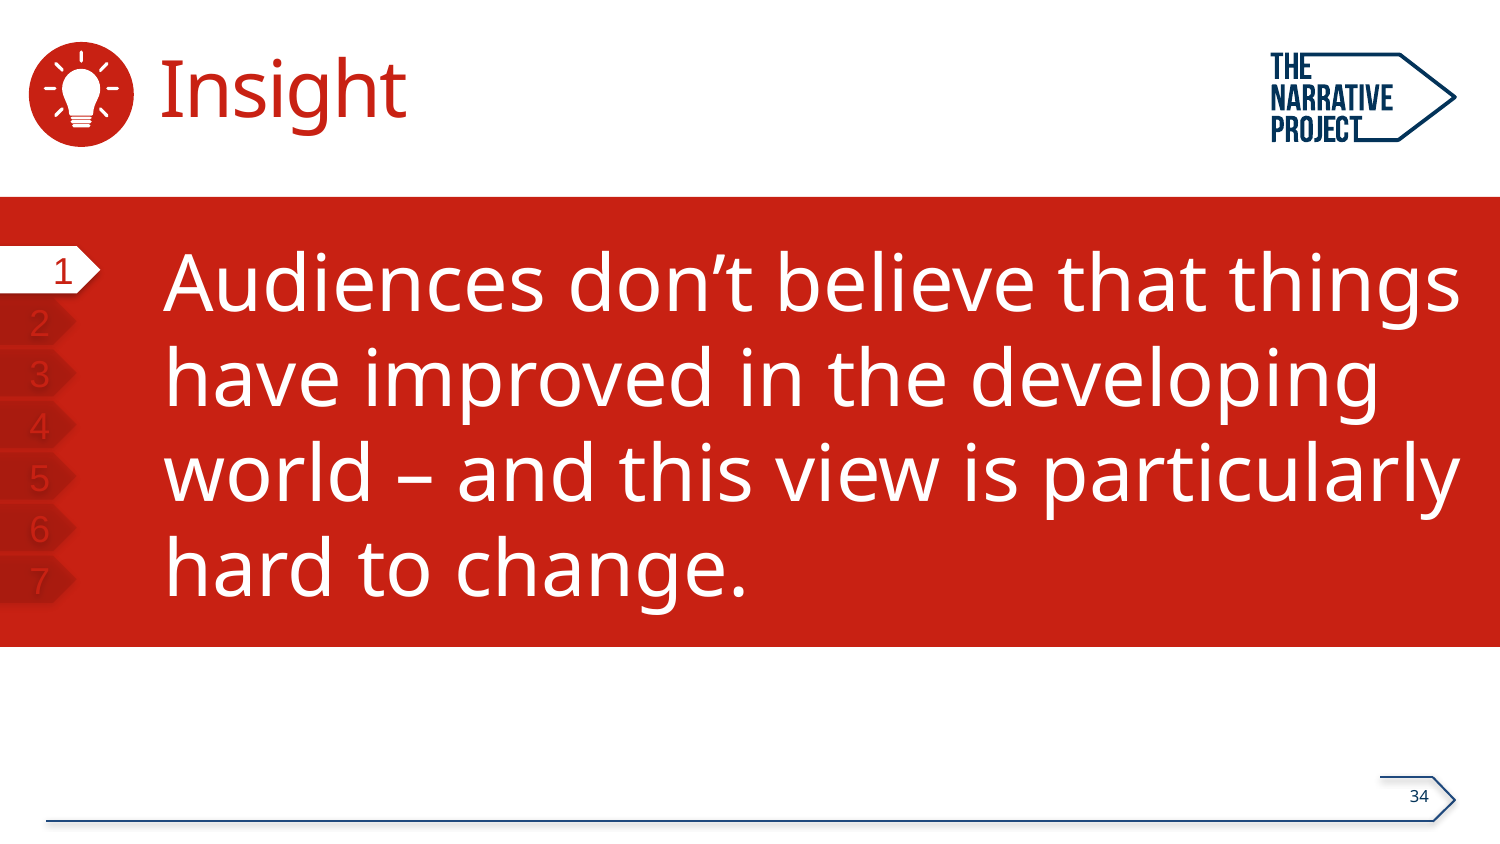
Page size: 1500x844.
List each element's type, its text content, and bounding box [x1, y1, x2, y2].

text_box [0, 245, 101, 604]
title Insight [159, 49, 1247, 146]
text_box Audiences don’t believe that things have improved in the developing world – and this view is particularly hard to change. [0, 195, 1500, 649]
slide_number 34 [1315, 775, 1444, 820]
